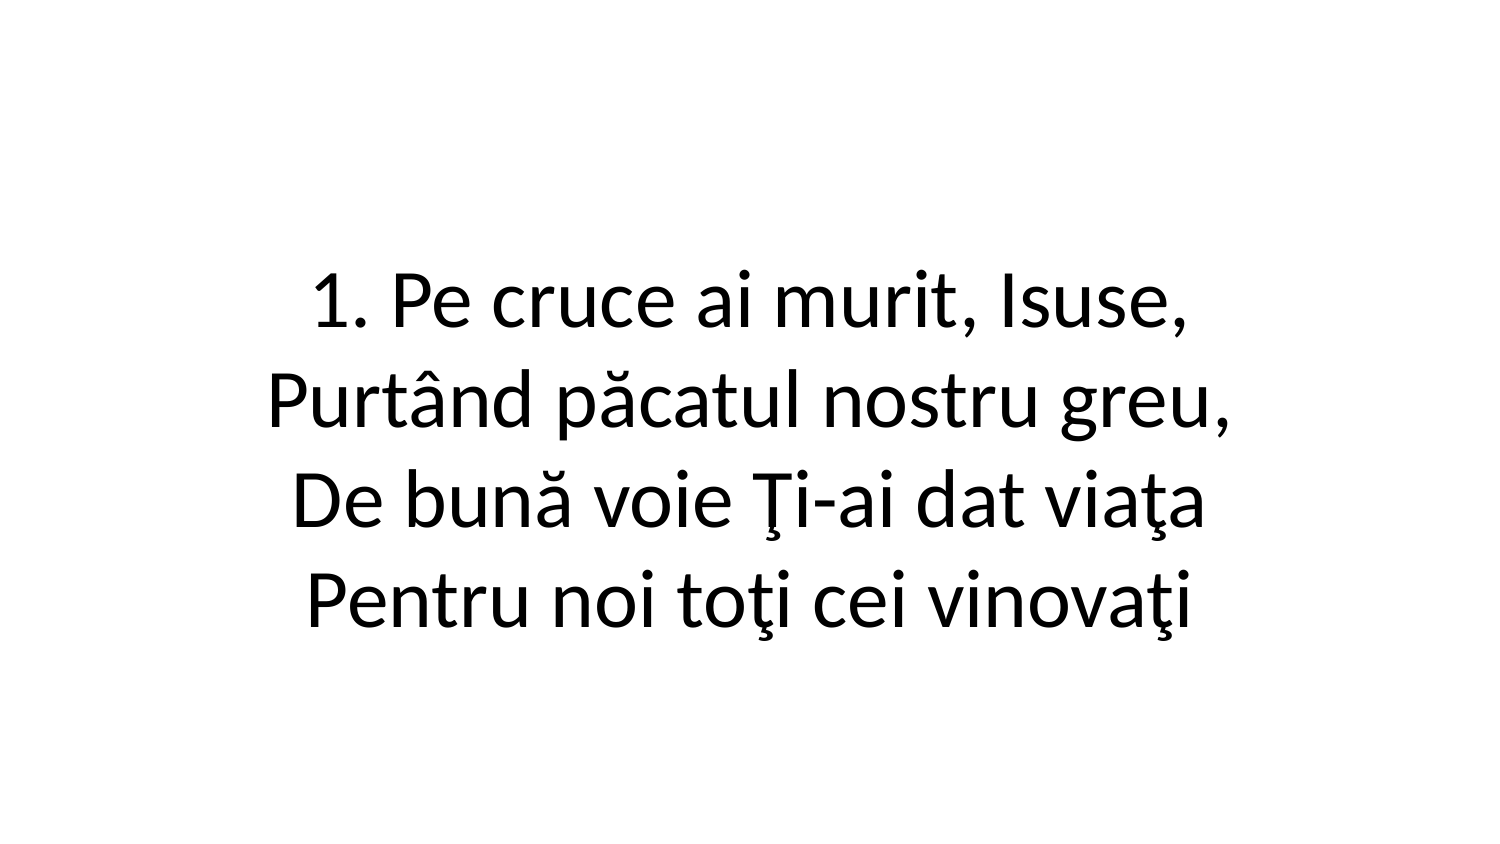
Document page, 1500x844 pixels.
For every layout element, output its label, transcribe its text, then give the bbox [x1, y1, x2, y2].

text_box 1. Pe cruce ai murit, Isuse, Purtând păcatul nostru greu, De bună voie Ţi-ai dat viaţa Pentru noi toţi cei vinovaţi [251, 192, 1249, 652]
